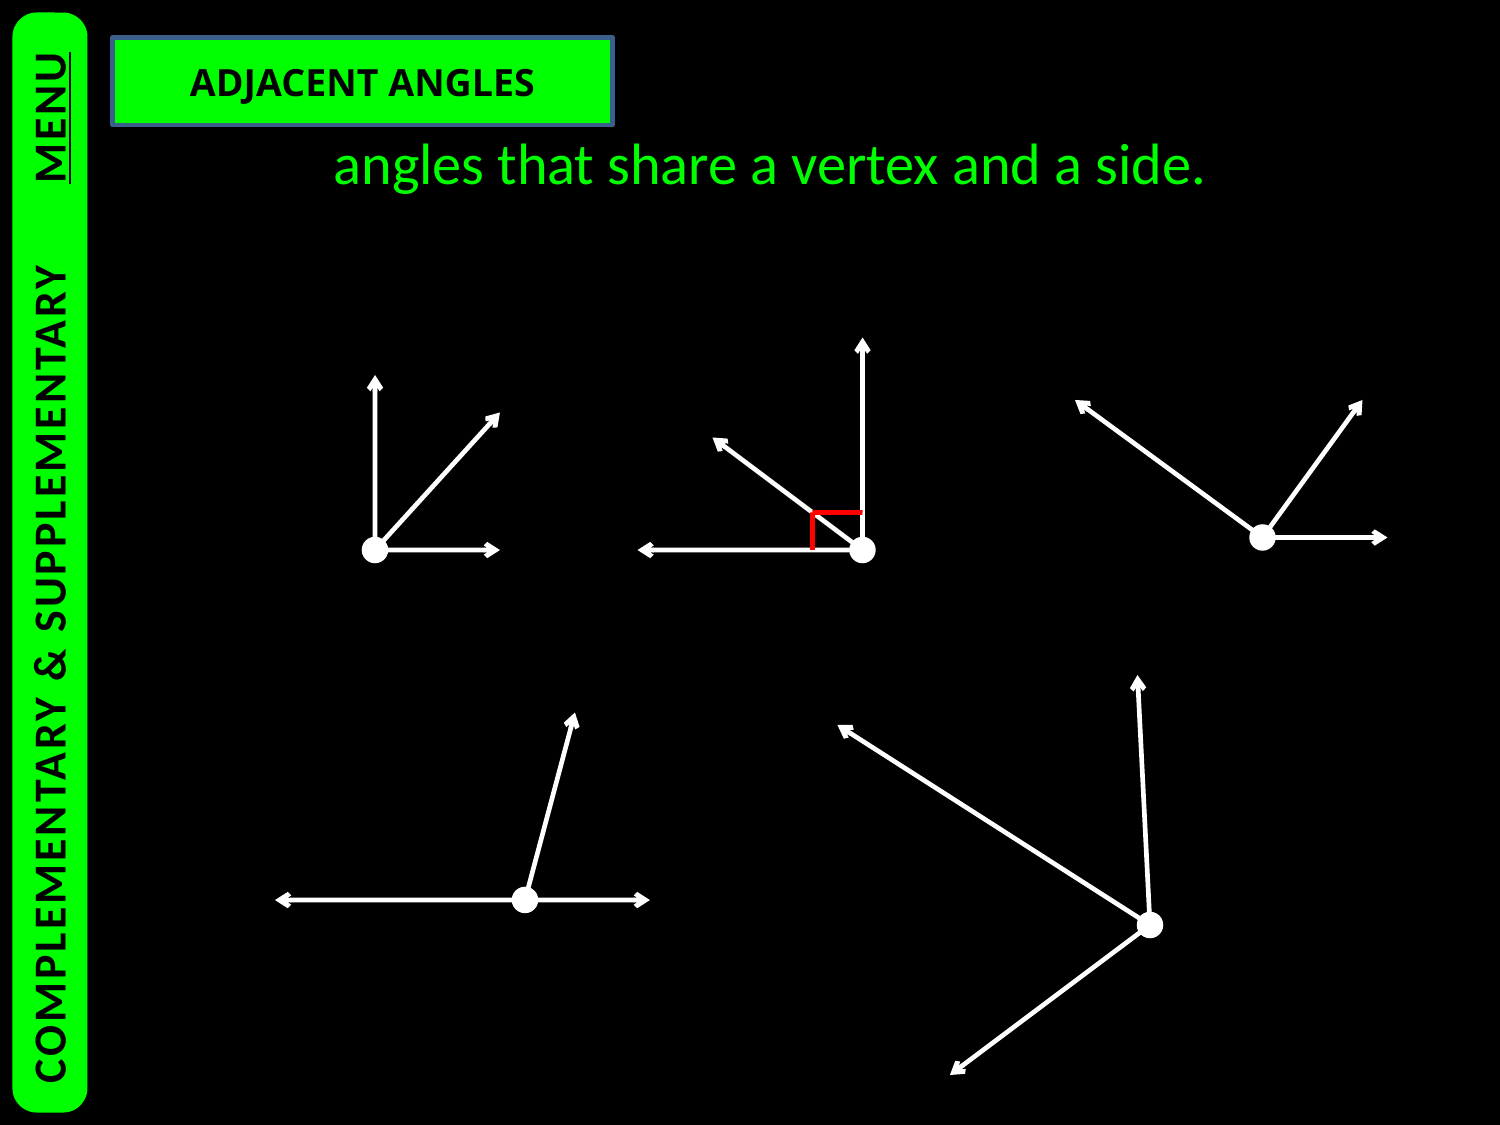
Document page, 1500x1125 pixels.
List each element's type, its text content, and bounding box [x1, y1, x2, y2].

text_box [383, 412, 500, 541]
text_box [12, 12, 88, 1113]
text_box [850, 537, 875, 563]
text_box [637, 542, 863, 558]
text_box [855, 337, 870, 512]
text_box [512, 887, 538, 913]
text_box ADJACENT ANGLES [110, 35, 615, 127]
text_box [712, 437, 813, 513]
text_box [274, 892, 526, 908]
text_box [949, 924, 1151, 1075]
text_box [367, 375, 383, 550]
text_box COMPLEMENTARY & SUPPLEMENTARY MENU [12, 37, 83, 1099]
text_box ADJACENT ANGLES angles that share a vertex and a side. [112, 37, 1438, 175]
text_box [1137, 912, 1163, 938]
text_box [528, 712, 579, 887]
text_box [1276, 530, 1388, 545]
text_box [388, 542, 500, 558]
text_box [1130, 675, 1150, 912]
text_box [1250, 525, 1276, 550]
text_box [362, 537, 388, 563]
text_box [1270, 399, 1363, 527]
text_box [538, 892, 650, 908]
text_box [837, 724, 1139, 919]
